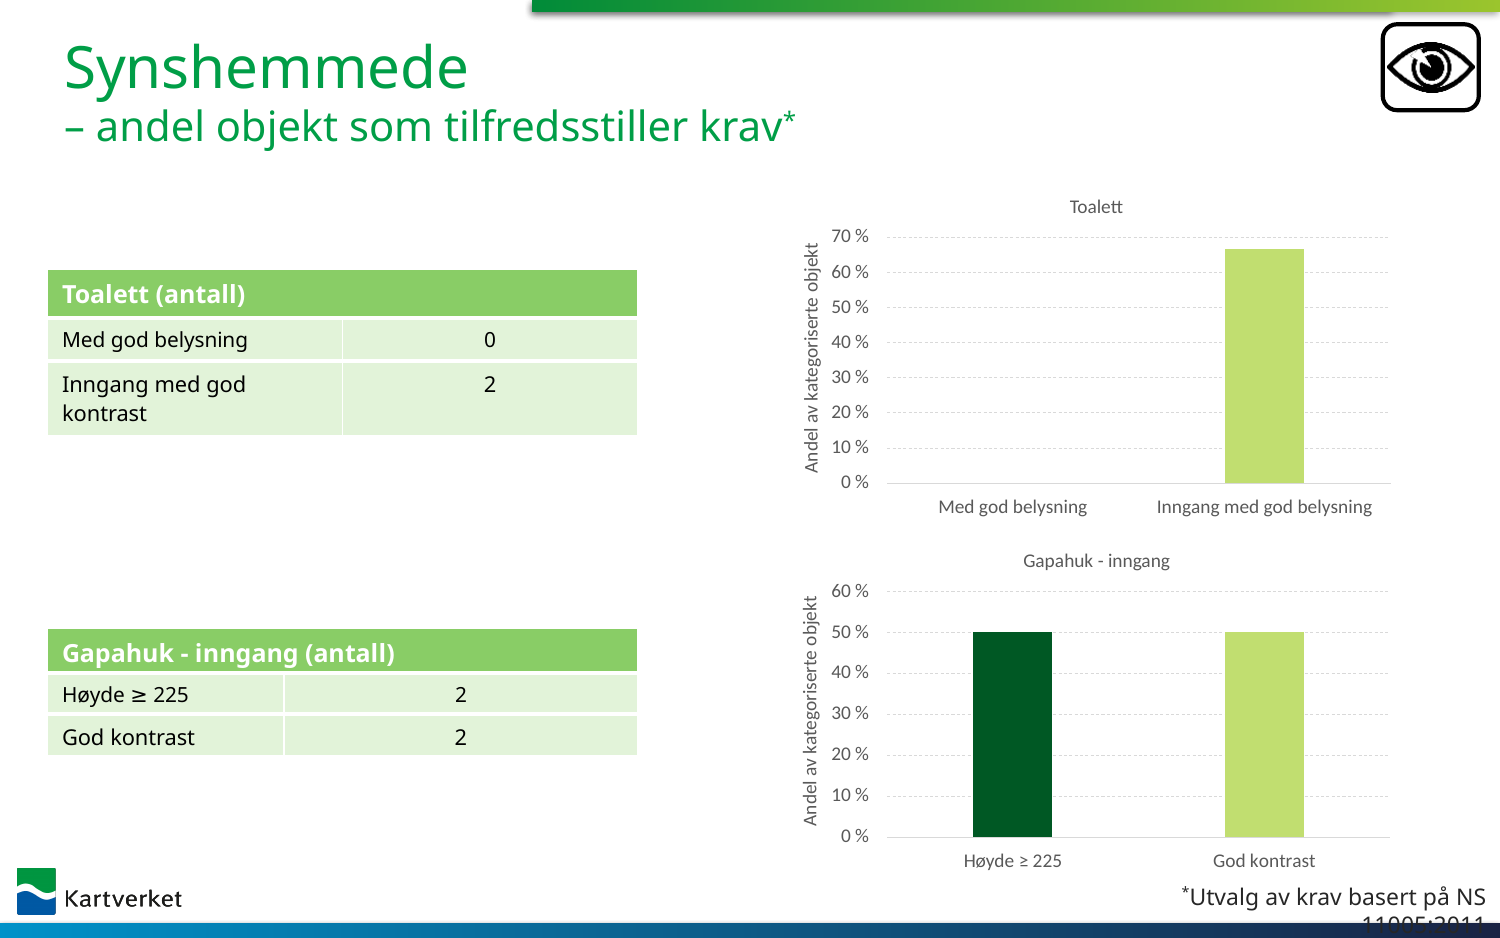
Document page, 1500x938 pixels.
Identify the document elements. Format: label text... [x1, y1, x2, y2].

table_header Toalett (antall) [48, 270, 637, 316]
text_box Synshemmede – andel objekt som tilfredsstiller krav* [49, 24, 1431, 158]
table_cell Høyde ≥ 225 [48, 675, 283, 712]
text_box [1382, 24, 1480, 111]
table_cell 2 [285, 716, 637, 755]
table_cell God kontrast [48, 716, 283, 755]
table_cell Med god belysning [48, 320, 342, 359]
table_header Gapahuk - inngang (antall) [48, 629, 637, 671]
picture [791, 541, 1402, 880]
table_cell 2 [285, 675, 637, 712]
table_cell Inngang med god kontrast [48, 363, 342, 435]
picture [791, 187, 1402, 526]
table_cell 2 [343, 363, 637, 435]
text_box *Utvalg av krav basert på NS 11005:2011 [1068, 873, 1500, 938]
table_cell 0 [343, 320, 637, 359]
